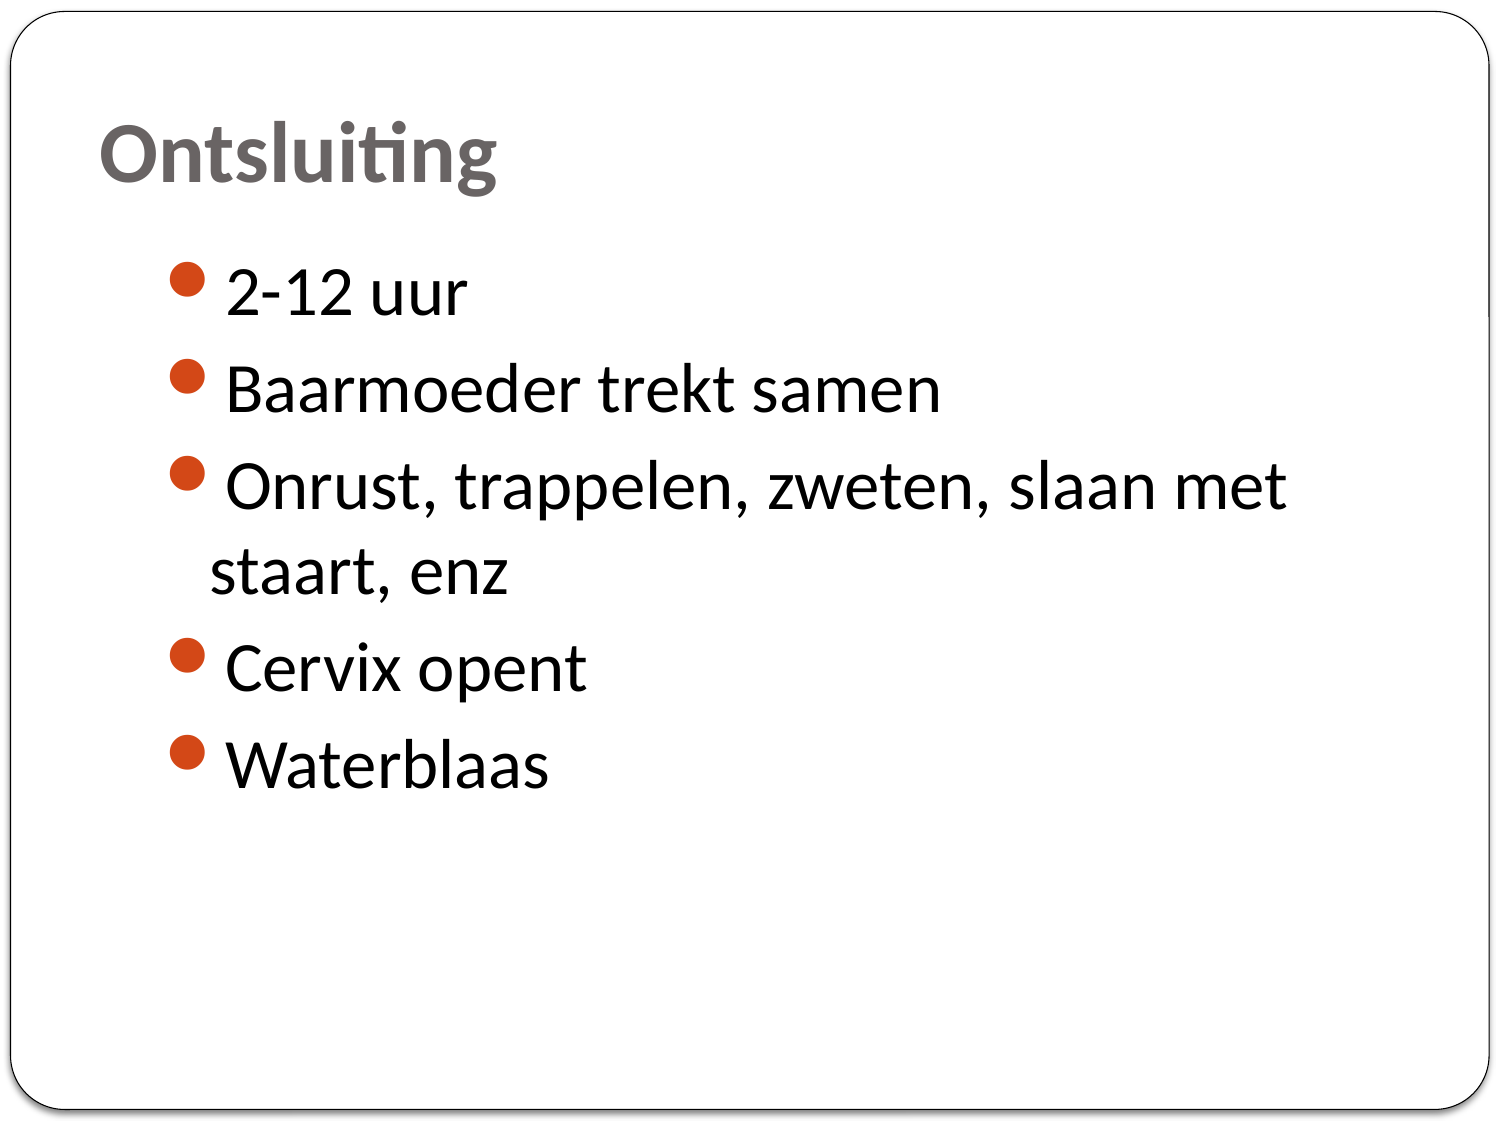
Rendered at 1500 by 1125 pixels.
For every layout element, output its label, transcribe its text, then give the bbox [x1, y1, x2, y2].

title Ontsluiting [84, 87, 1496, 216]
list 2-12 uur Baarmoeder trekt samen Onrust, trappelen, zweten, slaan met staart, enz Cervix opent Waterblaas [150, 237, 1425, 988]
